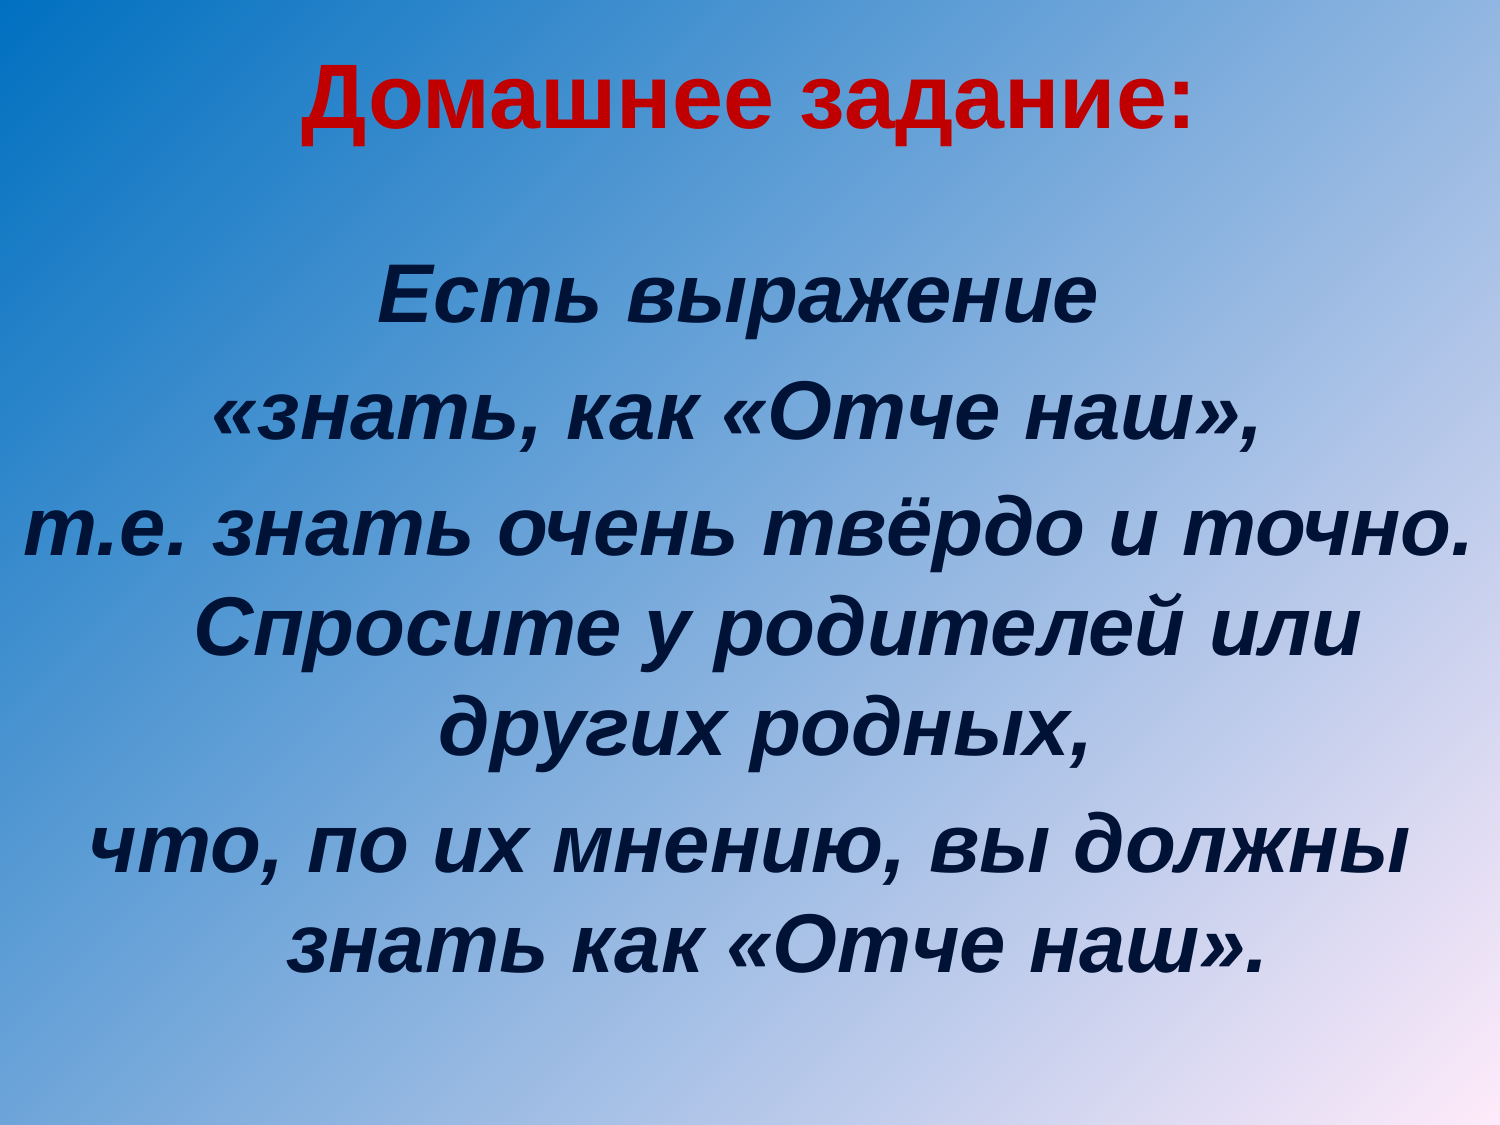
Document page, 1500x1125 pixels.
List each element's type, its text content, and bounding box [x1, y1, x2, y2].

list Есть выражение «знать, как «Отче наш», т.е. знать очень твёрдо и точно. Спросите у родителей или других родных, что, по их мнению, вы должны знать как «Отче наш». [0, 231, 1500, 1059]
title Домашнее задание: [74, 0, 1426, 185]
